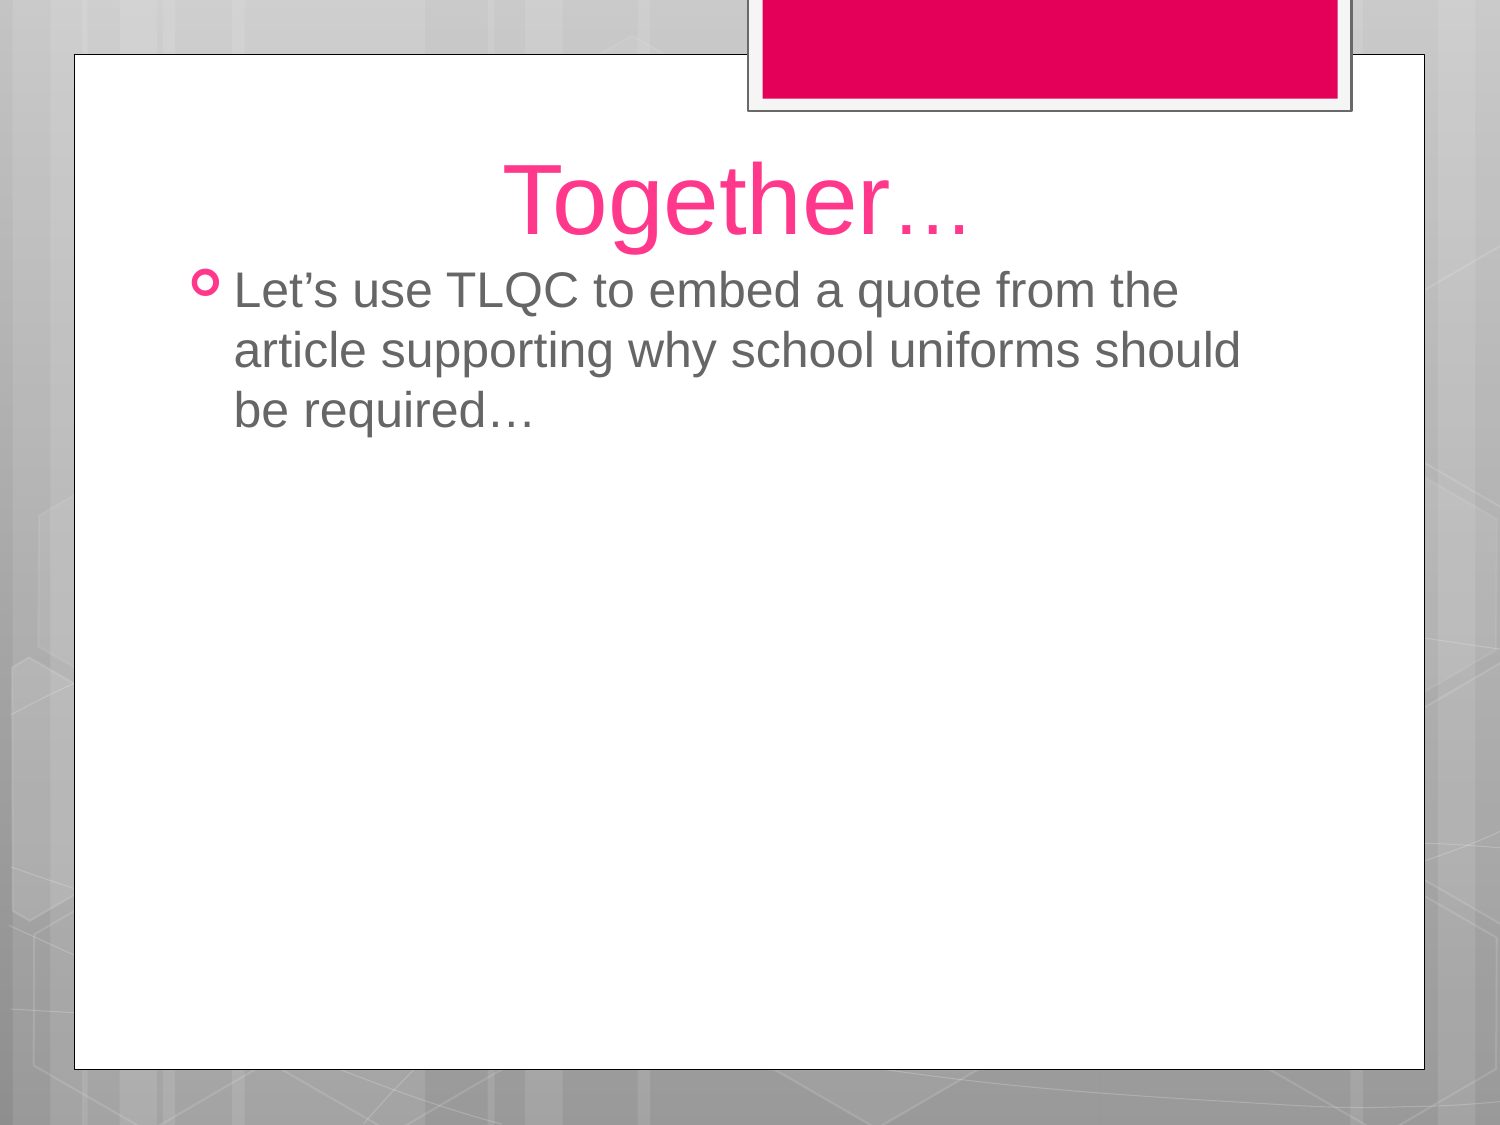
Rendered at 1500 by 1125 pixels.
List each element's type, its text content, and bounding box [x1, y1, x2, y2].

title Together… [162, 75, 1315, 263]
list Let’s use TLQC to embed a quote from the article supporting why school uniforms should be required… [162, 249, 1275, 826]
